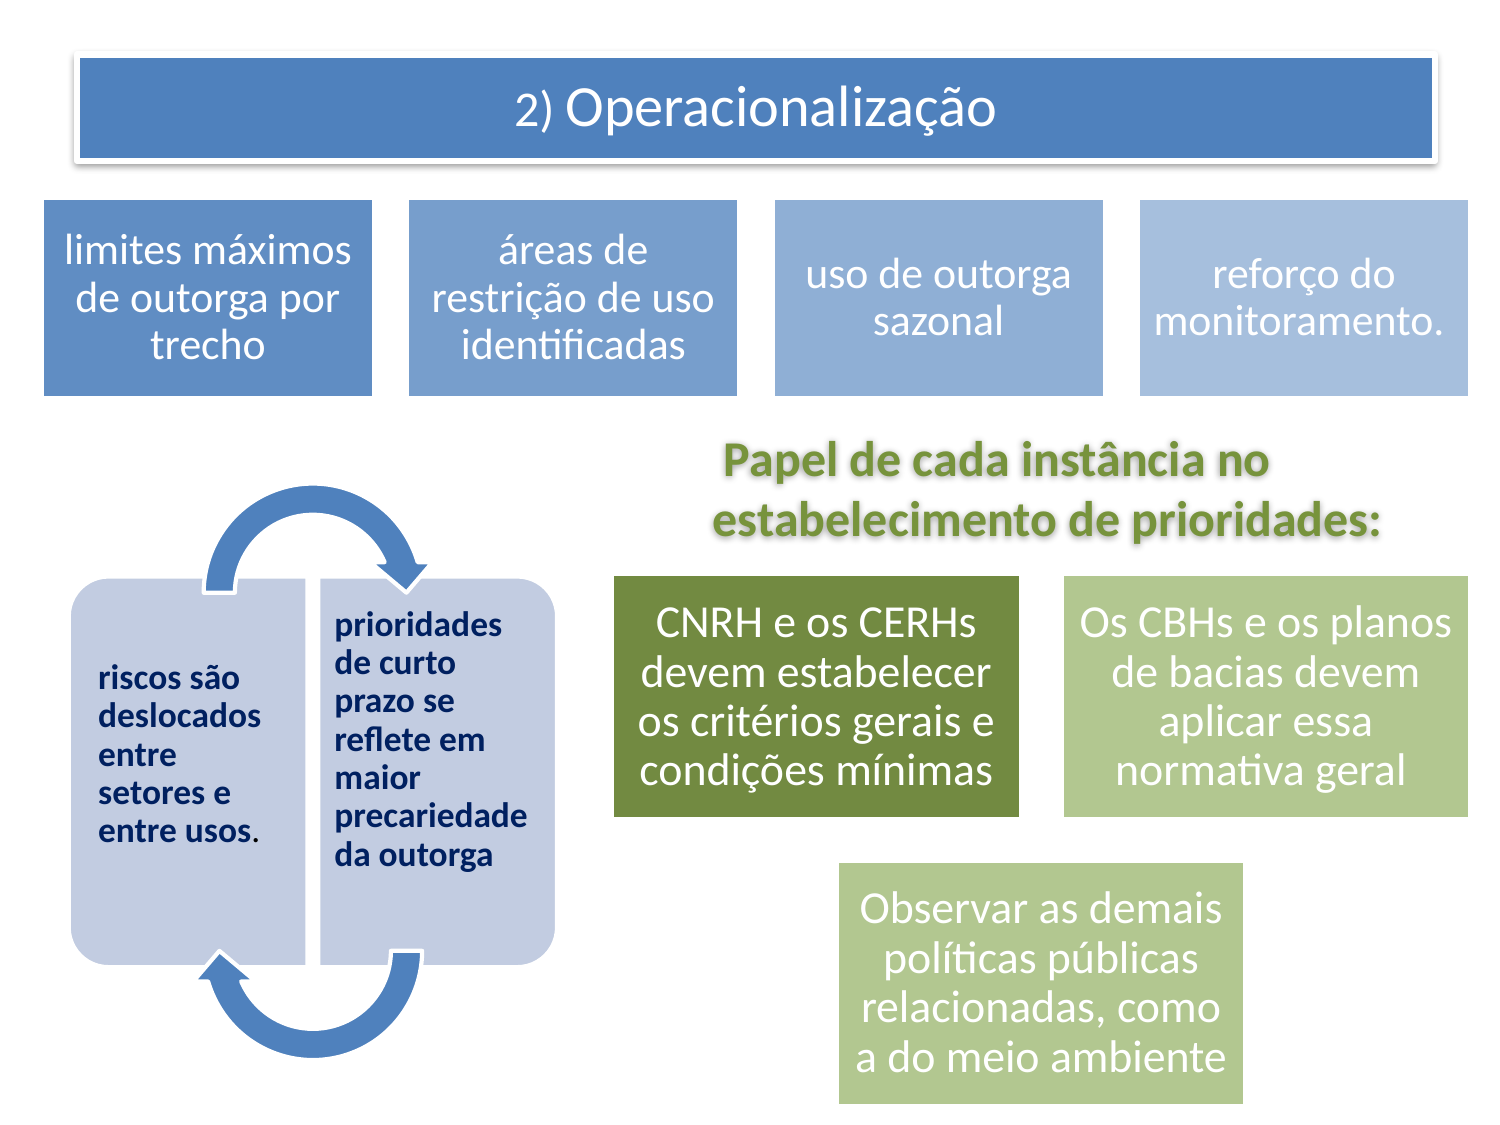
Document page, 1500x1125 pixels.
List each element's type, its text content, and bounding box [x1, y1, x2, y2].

list Papel de cada instância no estabelecimento de prioridades: [64, 455, 1426, 572]
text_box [0, 467, 751, 1076]
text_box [41, 148, 1471, 448]
title 2) Operacionalização [74, 51, 1438, 147]
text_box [584, 574, 1499, 1107]
